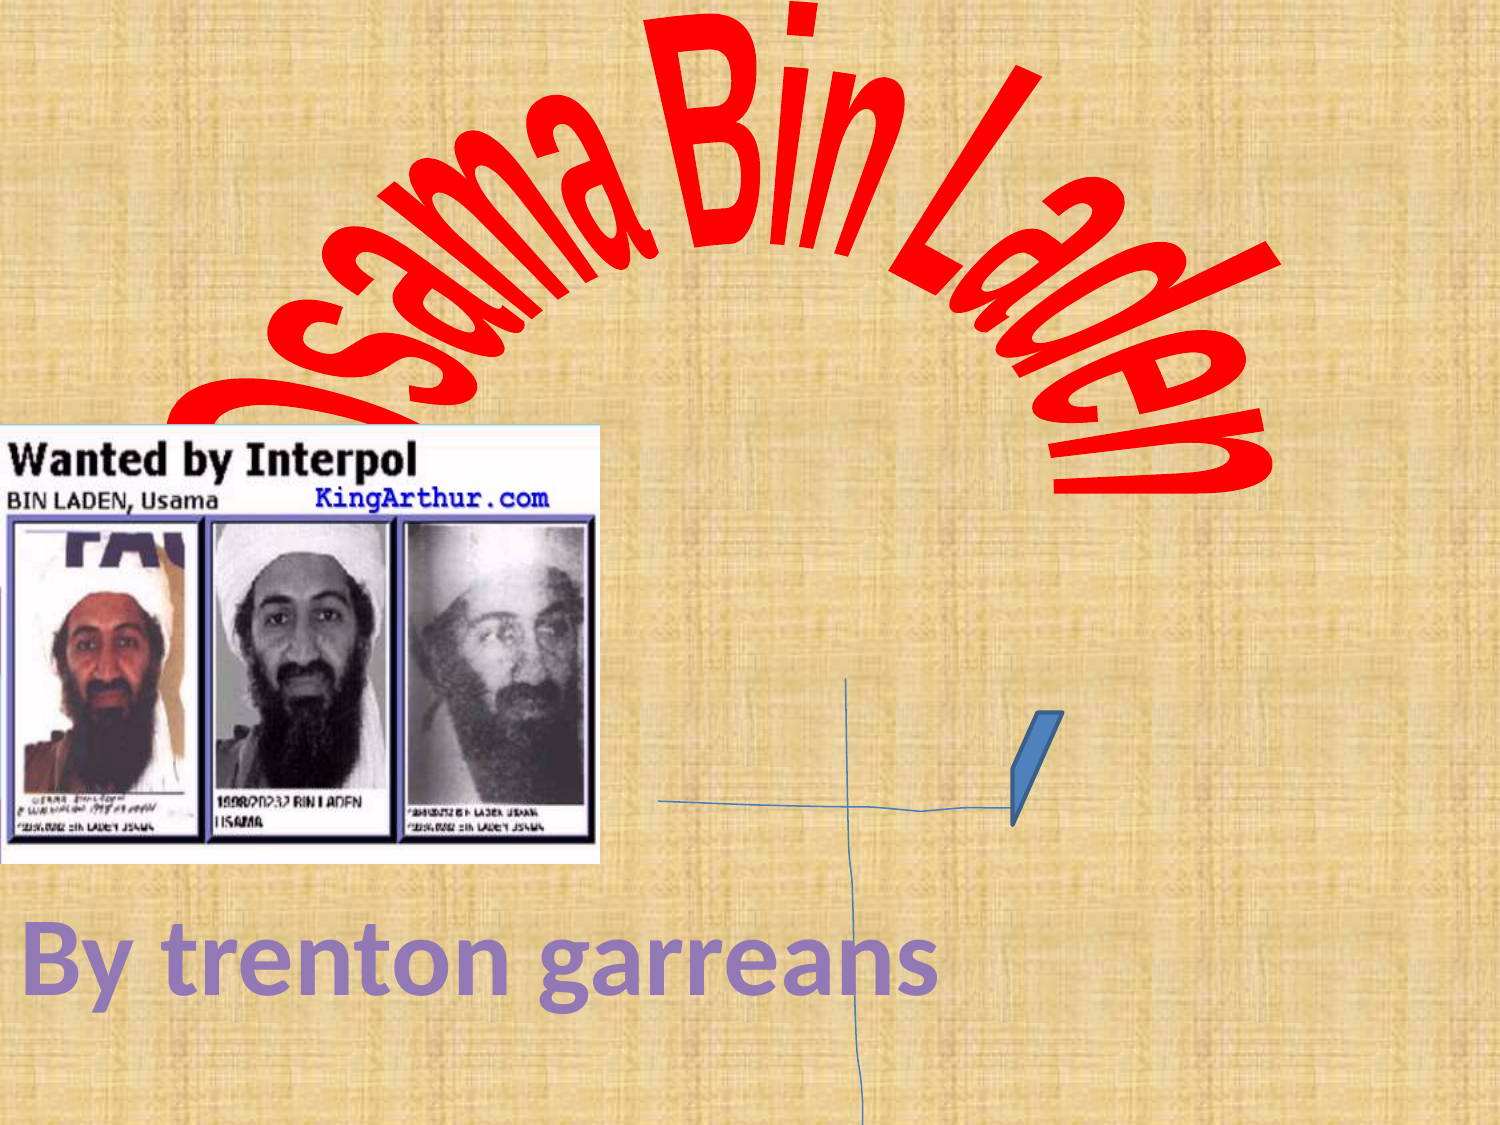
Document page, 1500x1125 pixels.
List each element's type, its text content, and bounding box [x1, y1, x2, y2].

text_box [844, 678, 851, 804]
text_box By trenton garreans [4, 874, 957, 1025]
text_box [854, 1025, 864, 1125]
text_box [846, 808, 853, 874]
text_box [657, 800, 1010, 813]
picture [0, 0, 1500, 1125]
text_box [1010, 710, 1065, 828]
